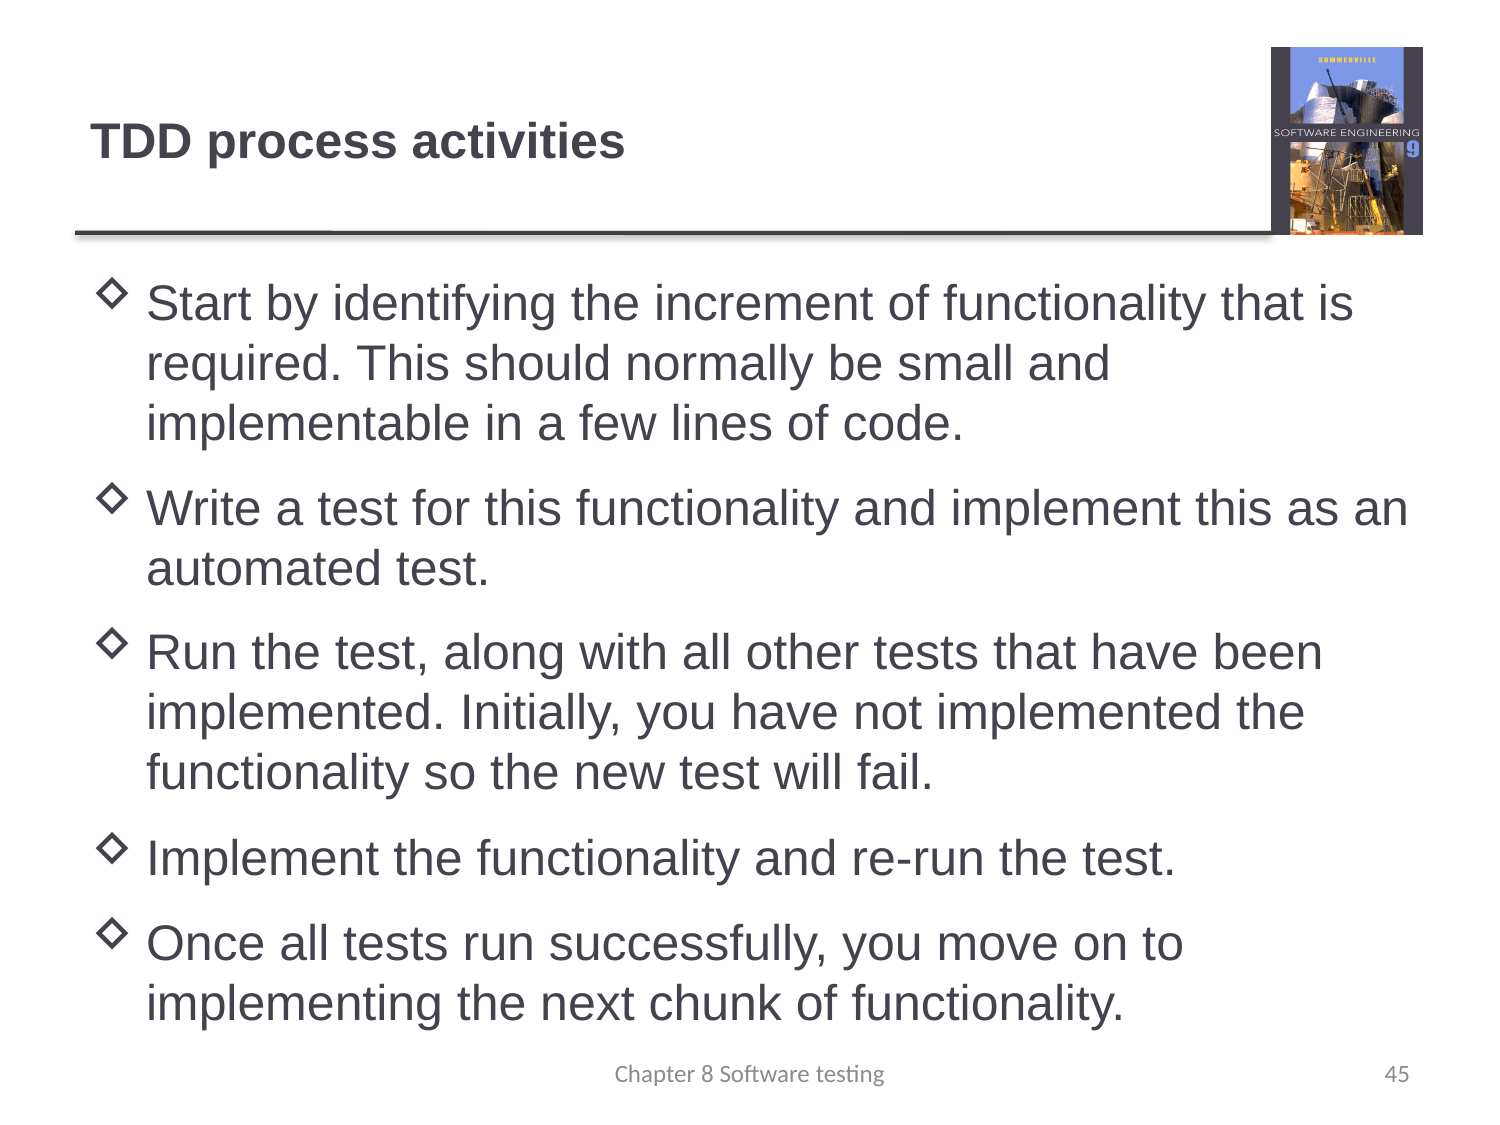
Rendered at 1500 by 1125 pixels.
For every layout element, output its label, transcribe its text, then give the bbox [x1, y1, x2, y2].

title TDD process activities [74, 44, 1272, 233]
picture [1272, 47, 1423, 235]
slide_number 45 [1074, 1042, 1425, 1103]
footer Chapter 8 Software testing [512, 1042, 988, 1103]
list Start by identifying the increment of functionality that is required. This should normally be small and implementable in a few lines of code. Write a test for this functionality and implement this as an automated test. Run the test, along with all other tests that have been implemented. Initially, you have not implemented the functionality so the new test will fail. Implement the functionality and re-run the test. Once all tests run successfully, you move on to implementing the next chunk of functionality. [75, 262, 1425, 1005]
